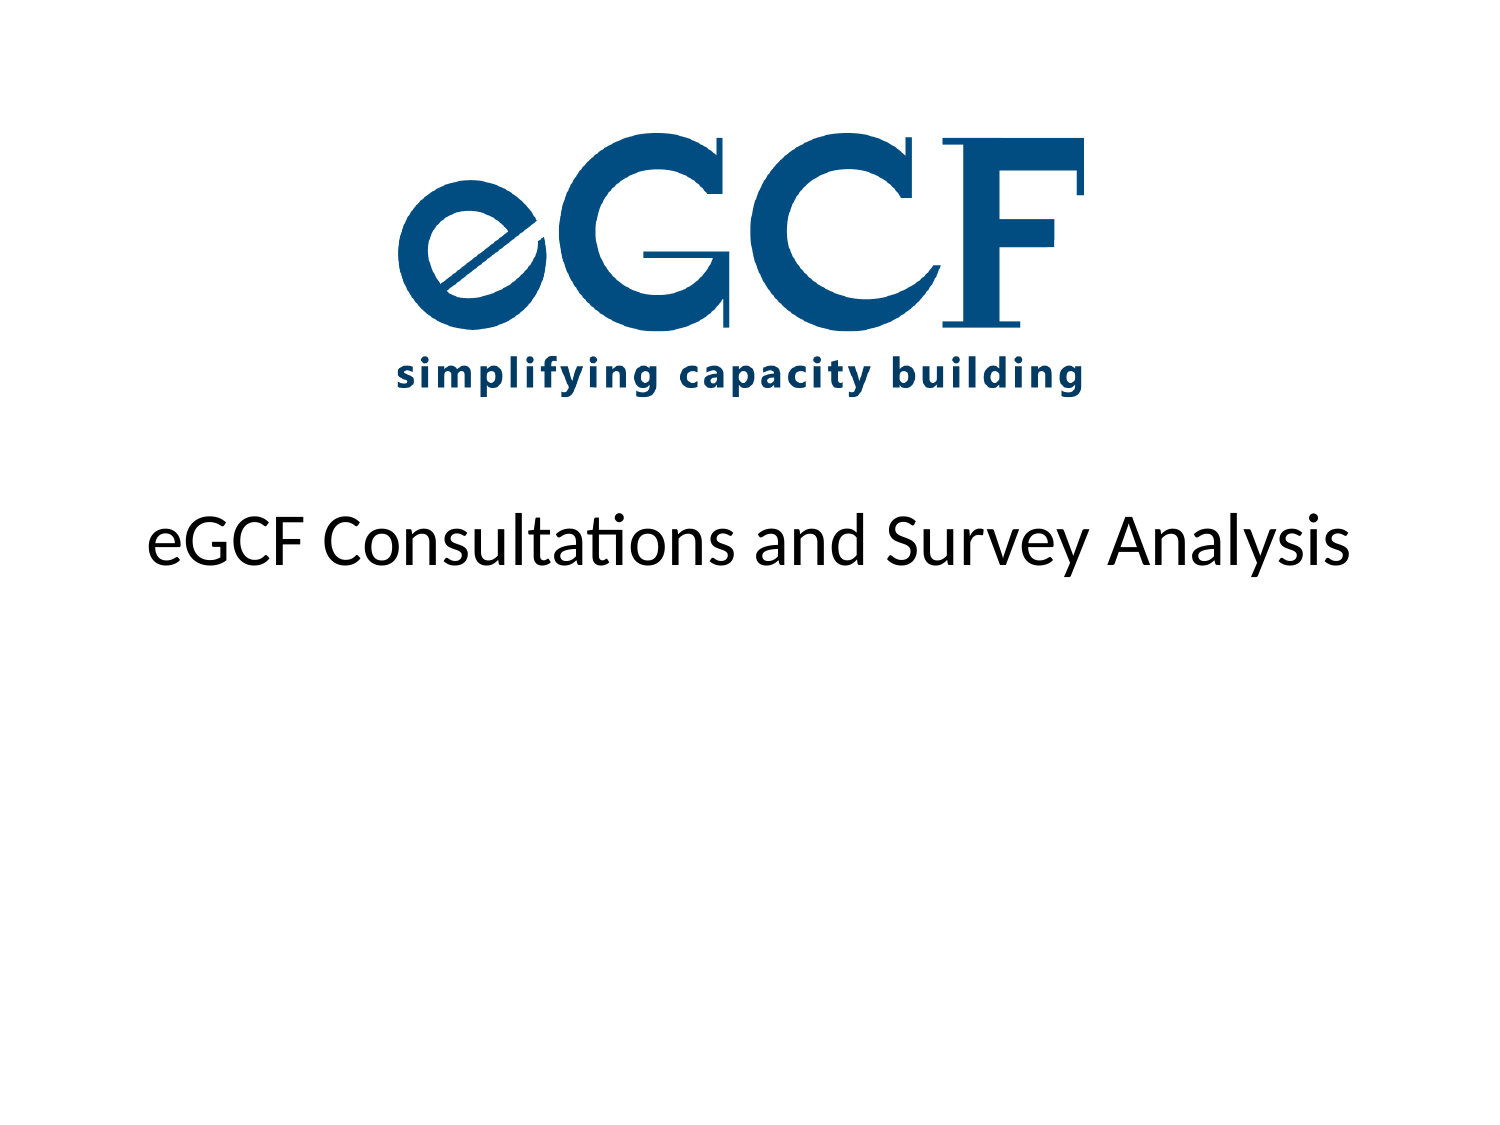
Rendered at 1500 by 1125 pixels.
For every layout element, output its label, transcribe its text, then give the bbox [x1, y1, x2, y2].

picture [369, 116, 1096, 416]
title eGCF Consultations and Survey Analysis [112, 415, 1388, 657]
